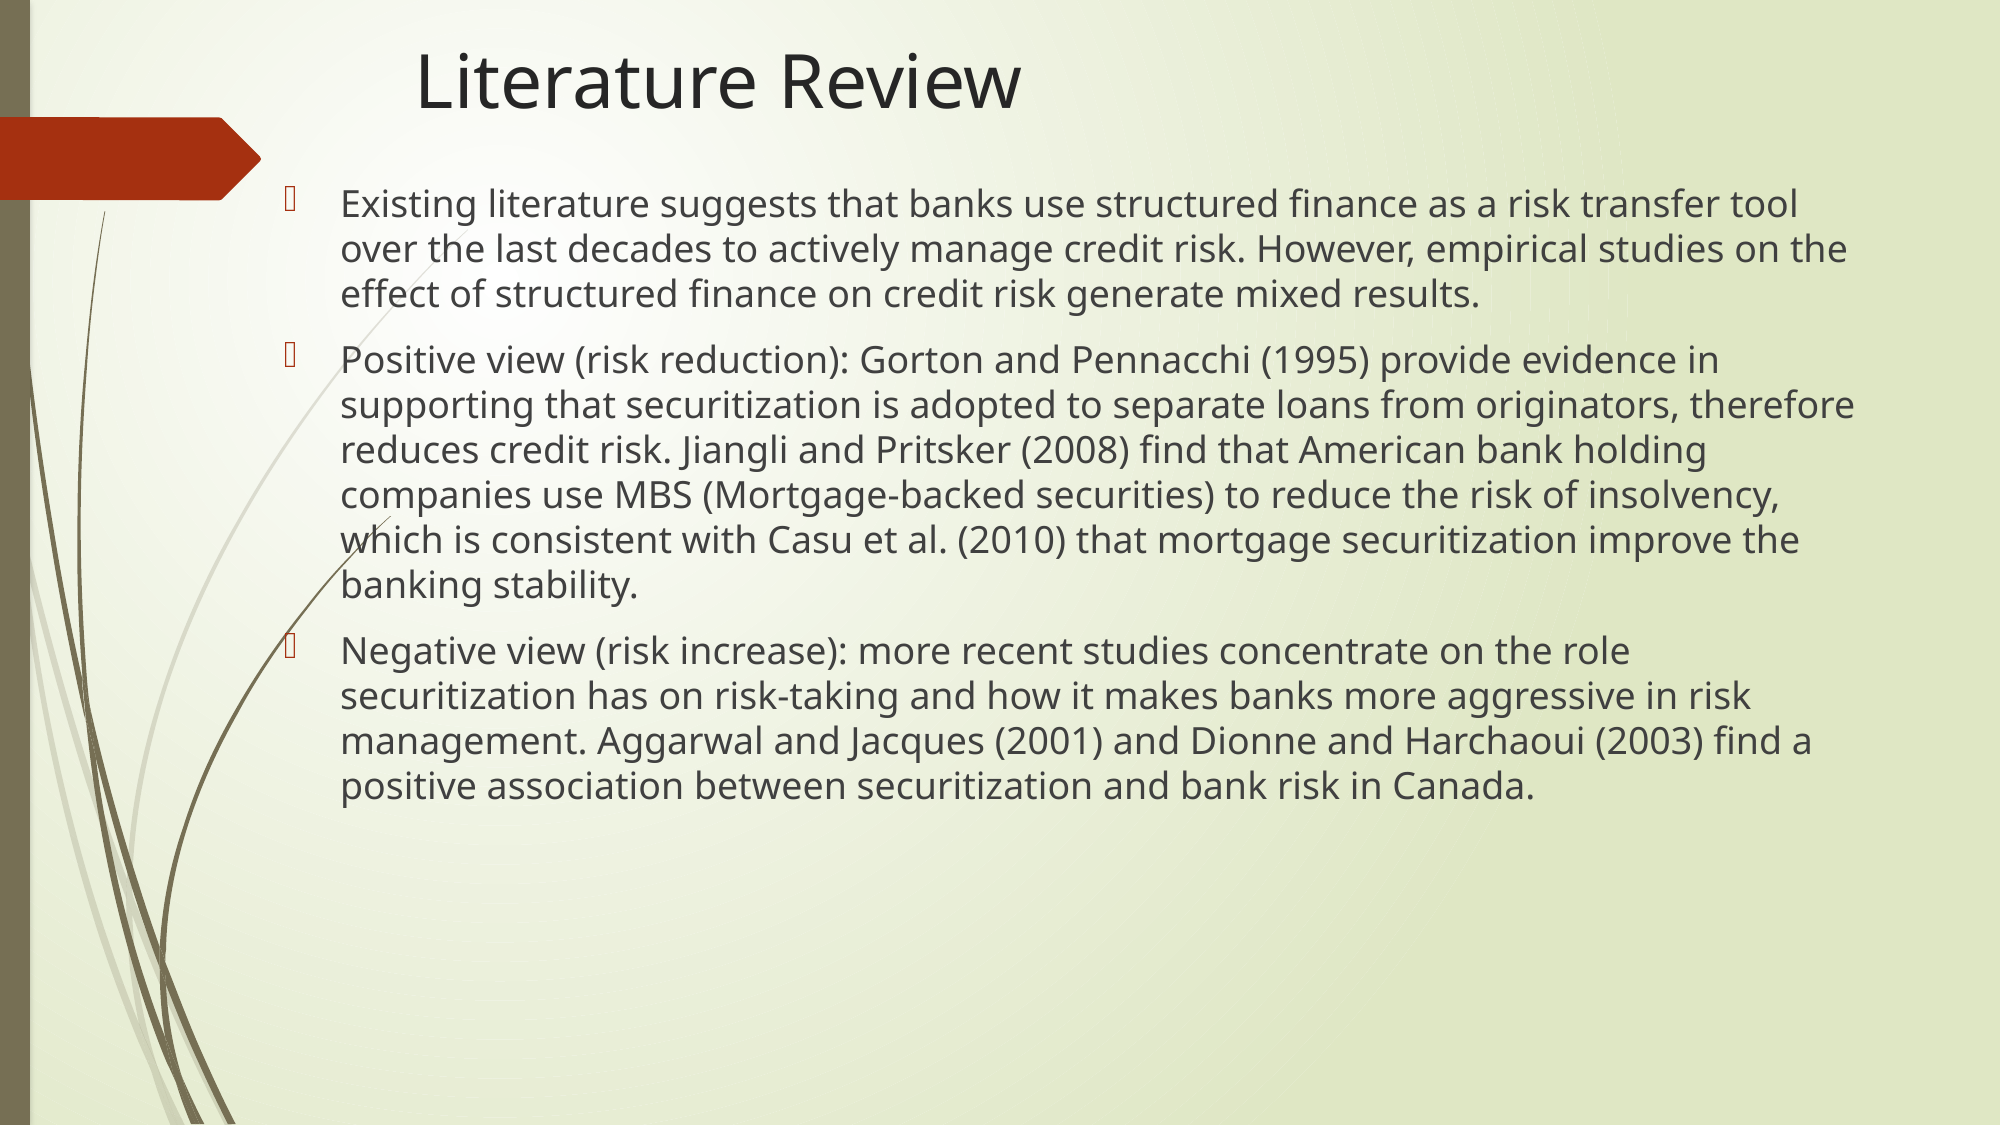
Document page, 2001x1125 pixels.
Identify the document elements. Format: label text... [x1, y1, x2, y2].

list Existing literature suggests that banks use structured finance as a risk transfer tool over the last decades to actively manage credit risk. However, empirical studies on the effect of structured finance on credit risk generate mixed results. Positive view (risk reduction): Gorton and Pennacchi (1995) provide evidence in supporting that securitization is adopted to separate loans from originators, therefore reduces credit risk. Jiangli and Pritsker (2008) find that American bank holding companies use MBS (Mortgage-backed securities) to reduce the risk of insolvency, which is consistent with Casu et al. (2010) that mortgage securitization improve the banking stability. Negative view (risk increase): more recent studies concentrate on the role securitization has on risk-taking and how it makes banks more aggressive in risk management. Aggarwal and Jacques (2001) and Dionne and Harchaoui (2003) find a positive association between securitization and bank risk in Canada. [268, 172, 1888, 970]
title Literature Review [399, 25, 1851, 172]
